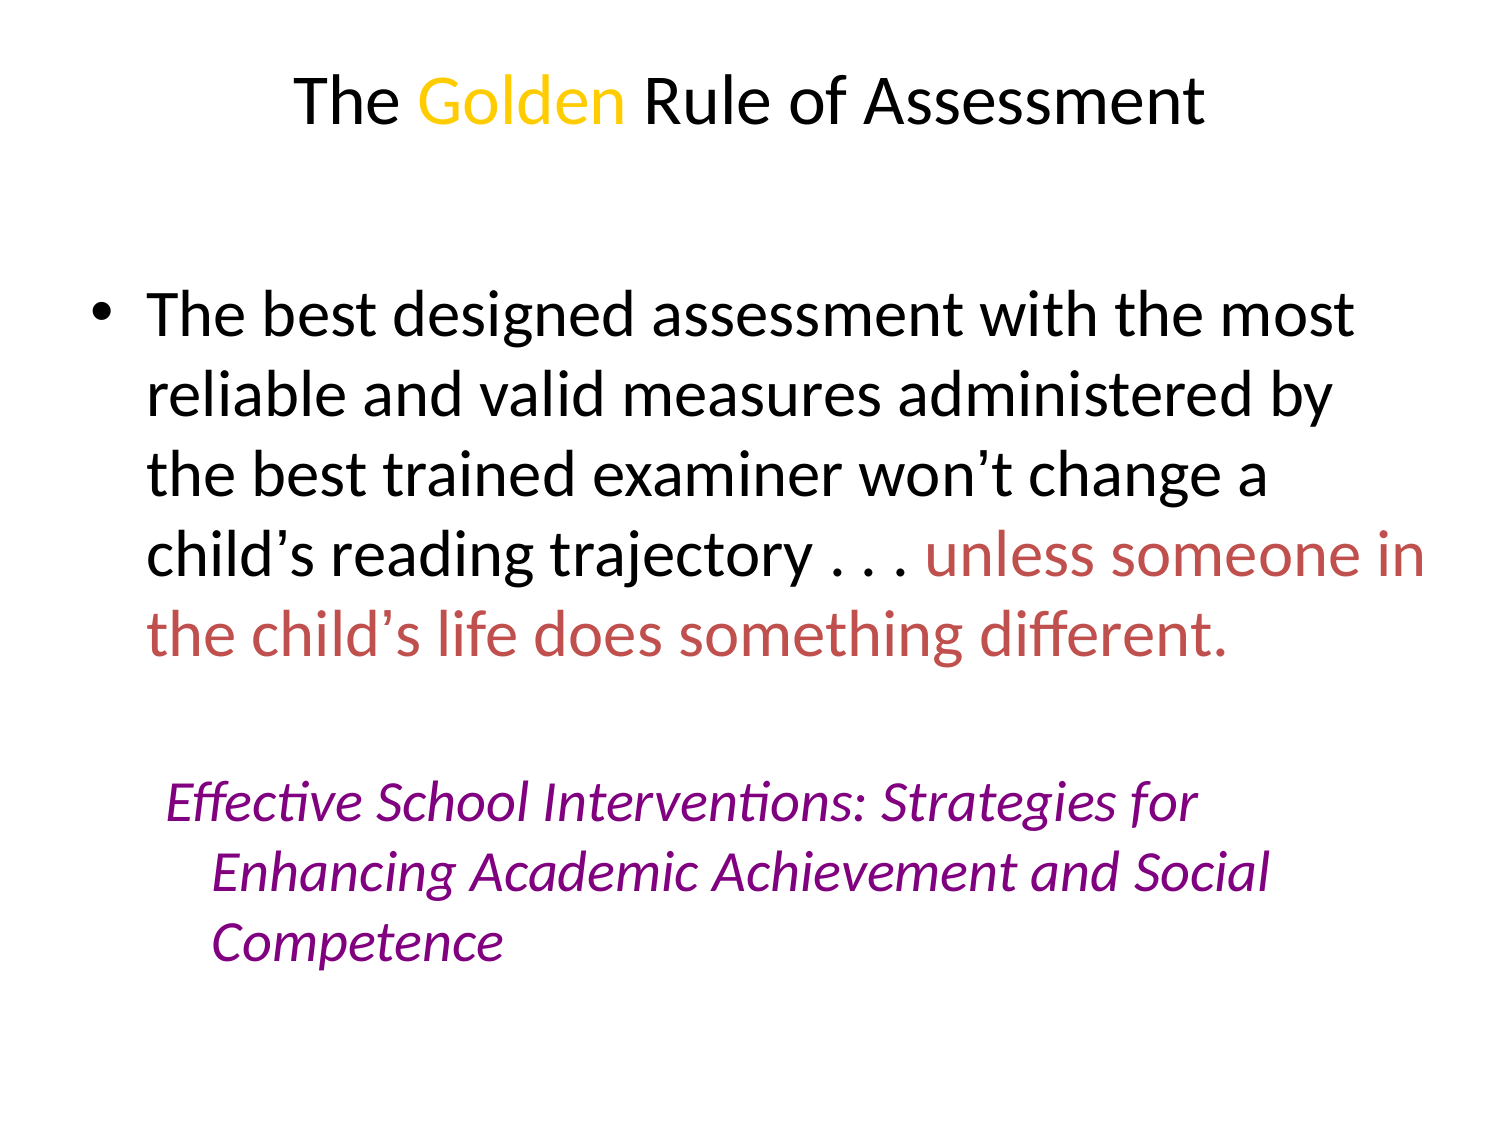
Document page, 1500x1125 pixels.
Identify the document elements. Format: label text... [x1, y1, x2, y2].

title The Golden Rule of Assessment [75, 45, 1425, 233]
list The best designed assessment with the most reliable and valid measures administered by the best trained examiner won’t change a child’s reading trajectory . . . unless someone in the child’s life does something different. Effective School Interventions: Strategies for Enhancing Academic Achievement and Social Competence [75, 262, 1450, 1019]
